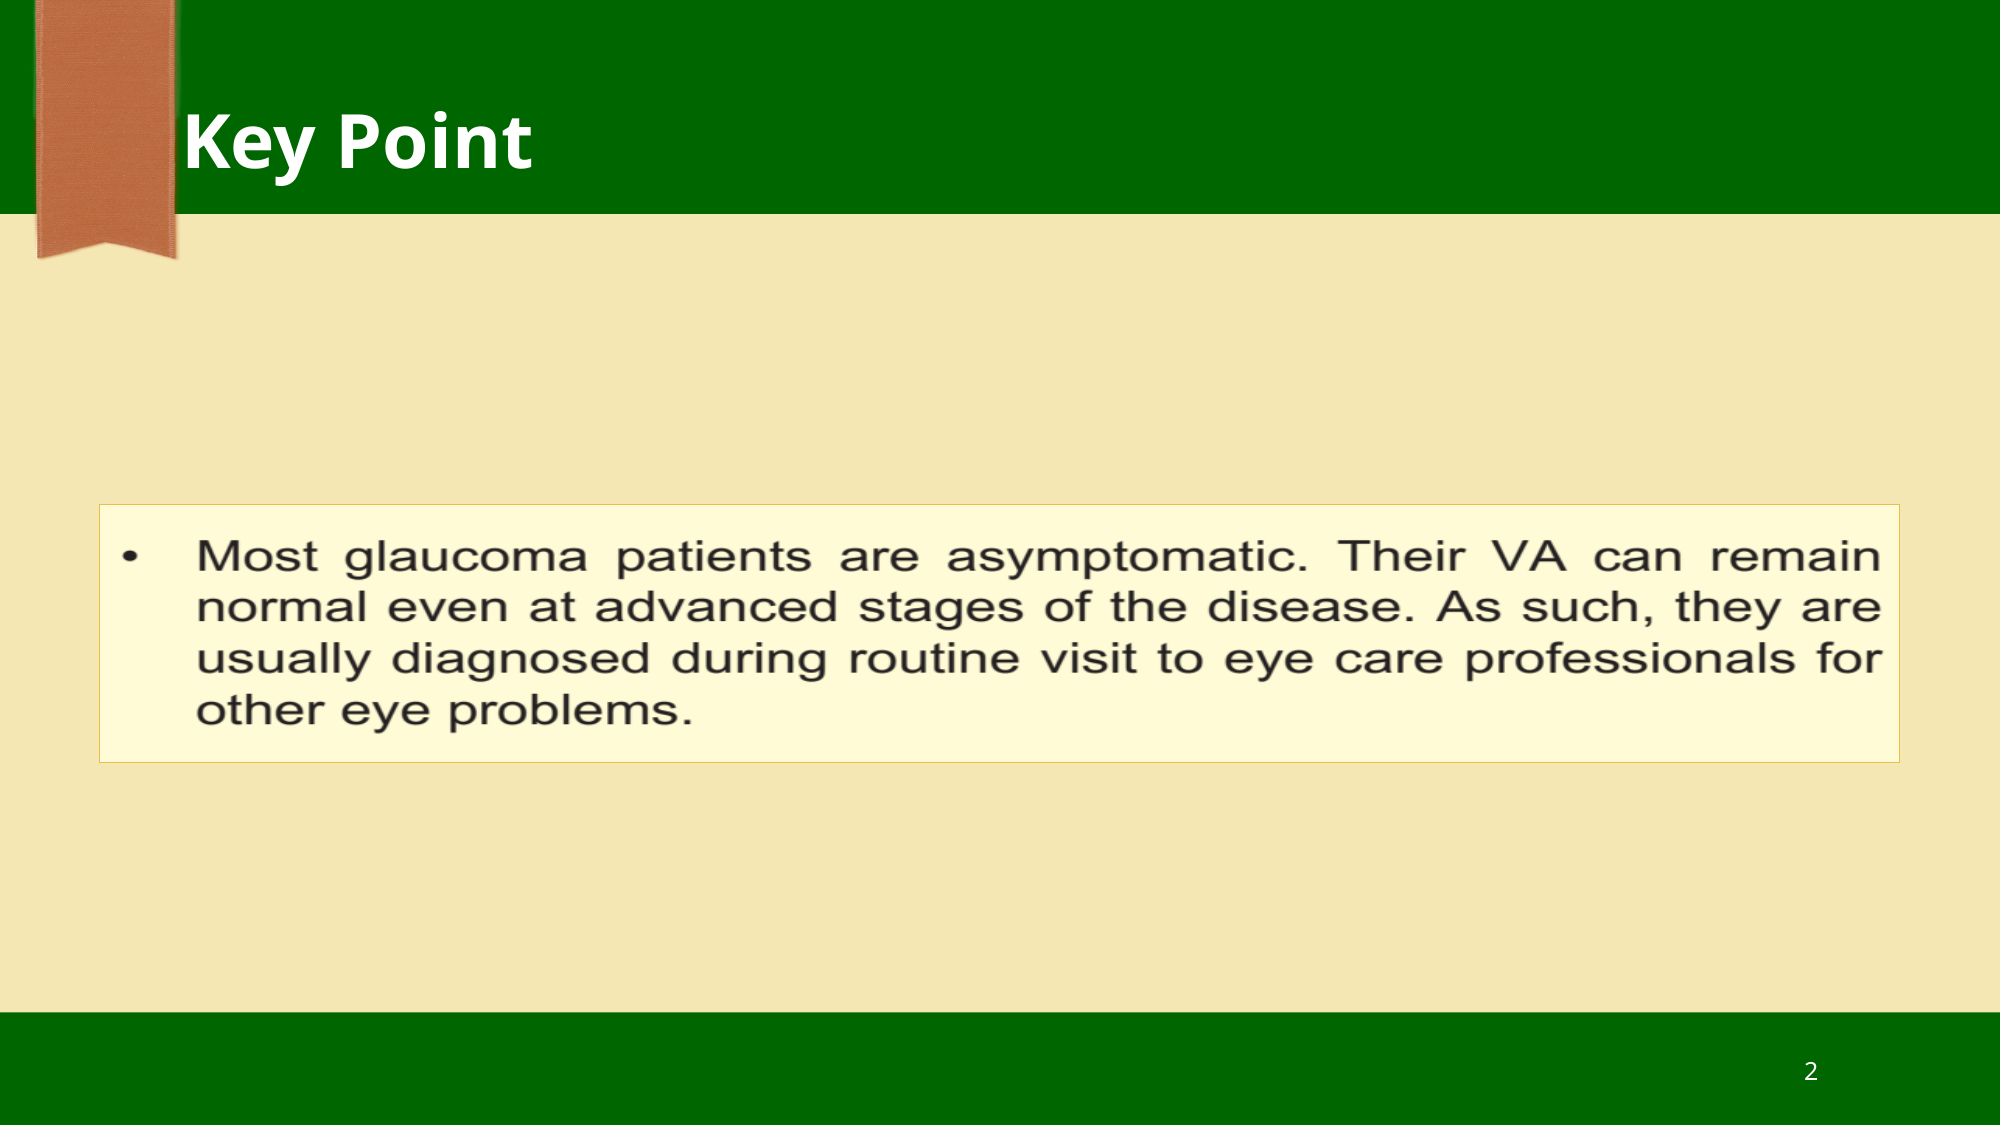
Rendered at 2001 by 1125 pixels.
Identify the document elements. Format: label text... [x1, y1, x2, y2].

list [99, 504, 1900, 763]
slide_number 2 [1518, 1042, 1819, 1103]
title Key Point [181, 12, 1819, 193]
